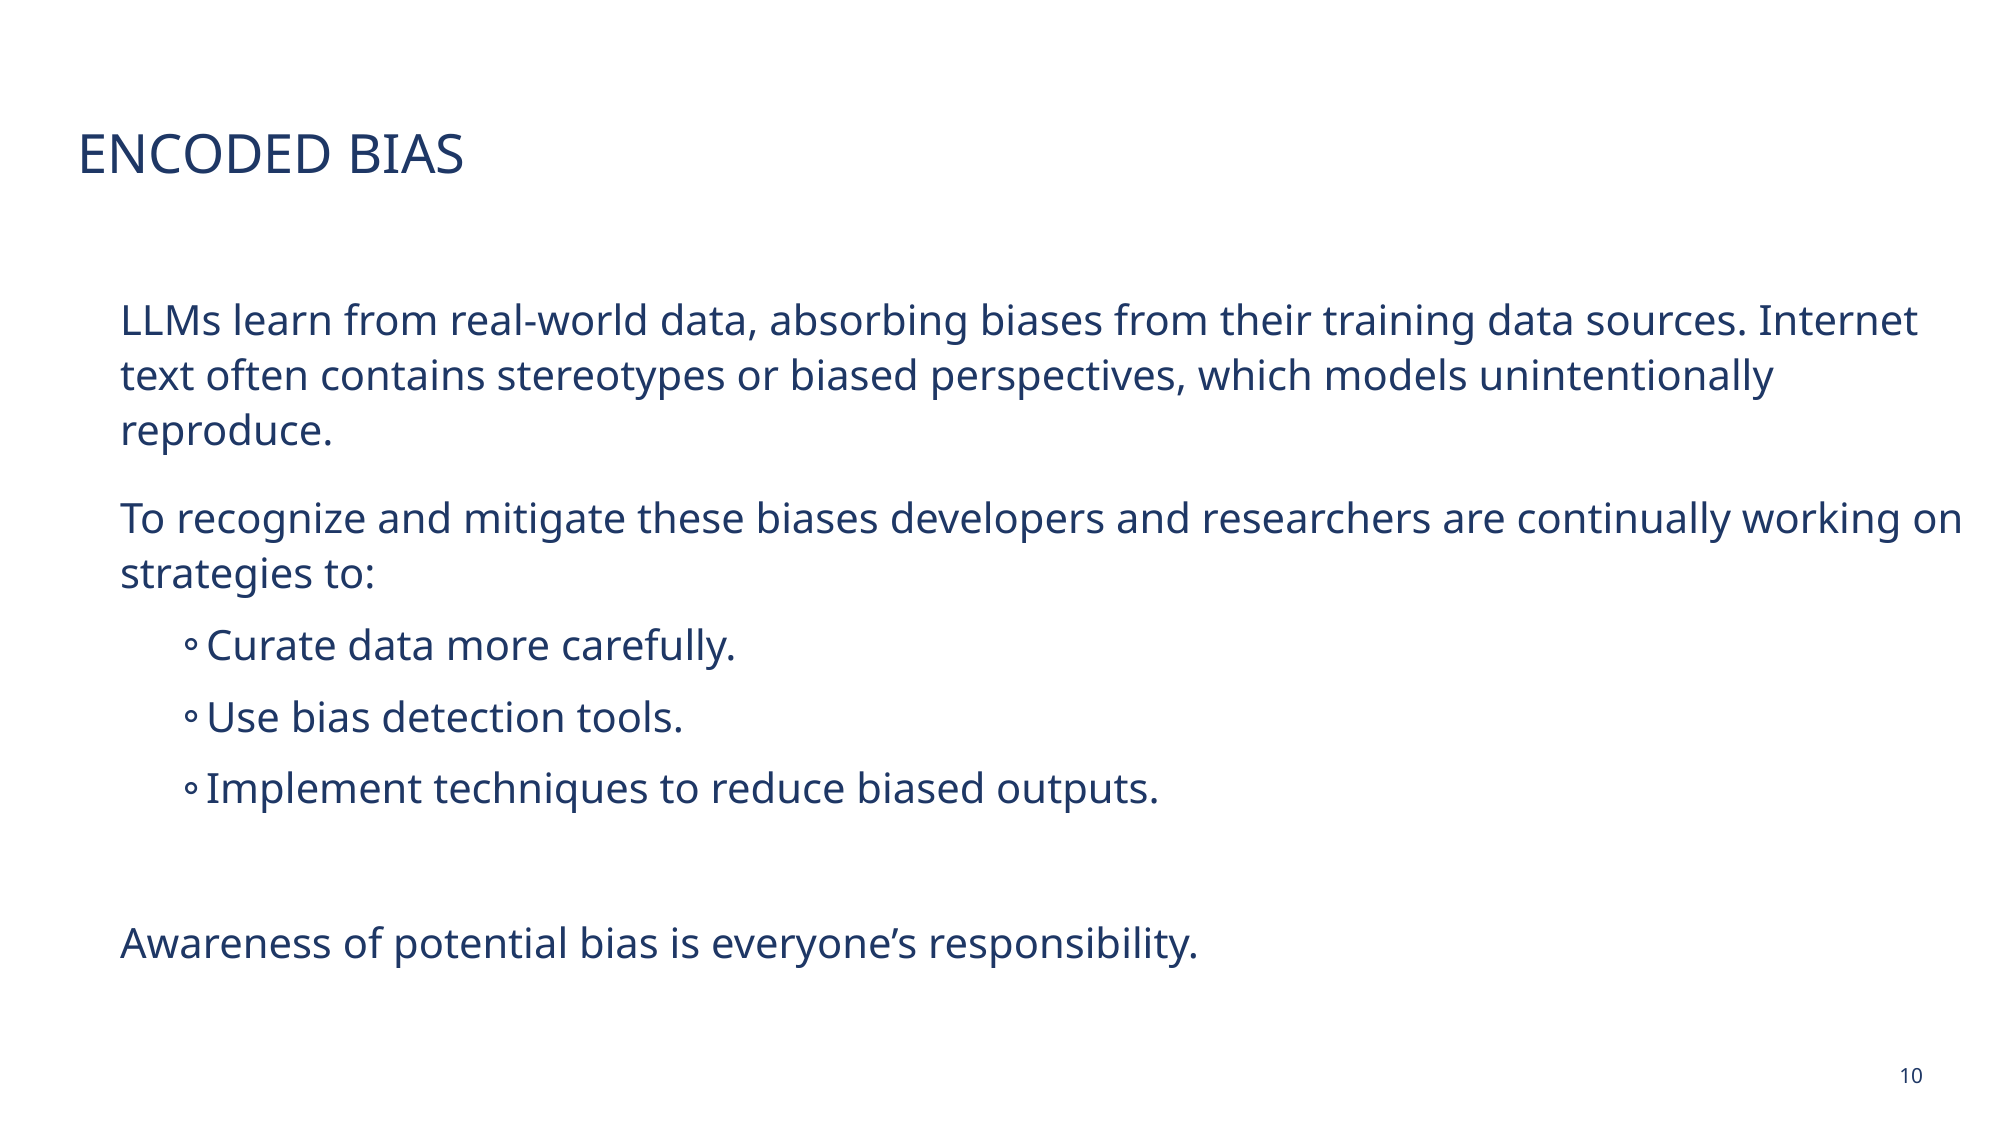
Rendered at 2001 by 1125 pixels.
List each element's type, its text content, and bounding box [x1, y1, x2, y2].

list LLMs learn from real-world data, absorbing biases from their training data sources. Internet text often contains stereotypes or biased perspectives, which models unintentionally reproduce. To recognize and mitigate these biases developers and researchers are continually working on strategies to: Curate data more carefully. Use bias detection tools. Implement techniques to reduce biased outputs. Awareness of potential bias is everyone’s responsibility. [105, 281, 1981, 1001]
title Encoded bias [62, 119, 1938, 282]
slide_number 10 [1820, 1055, 1938, 1098]
